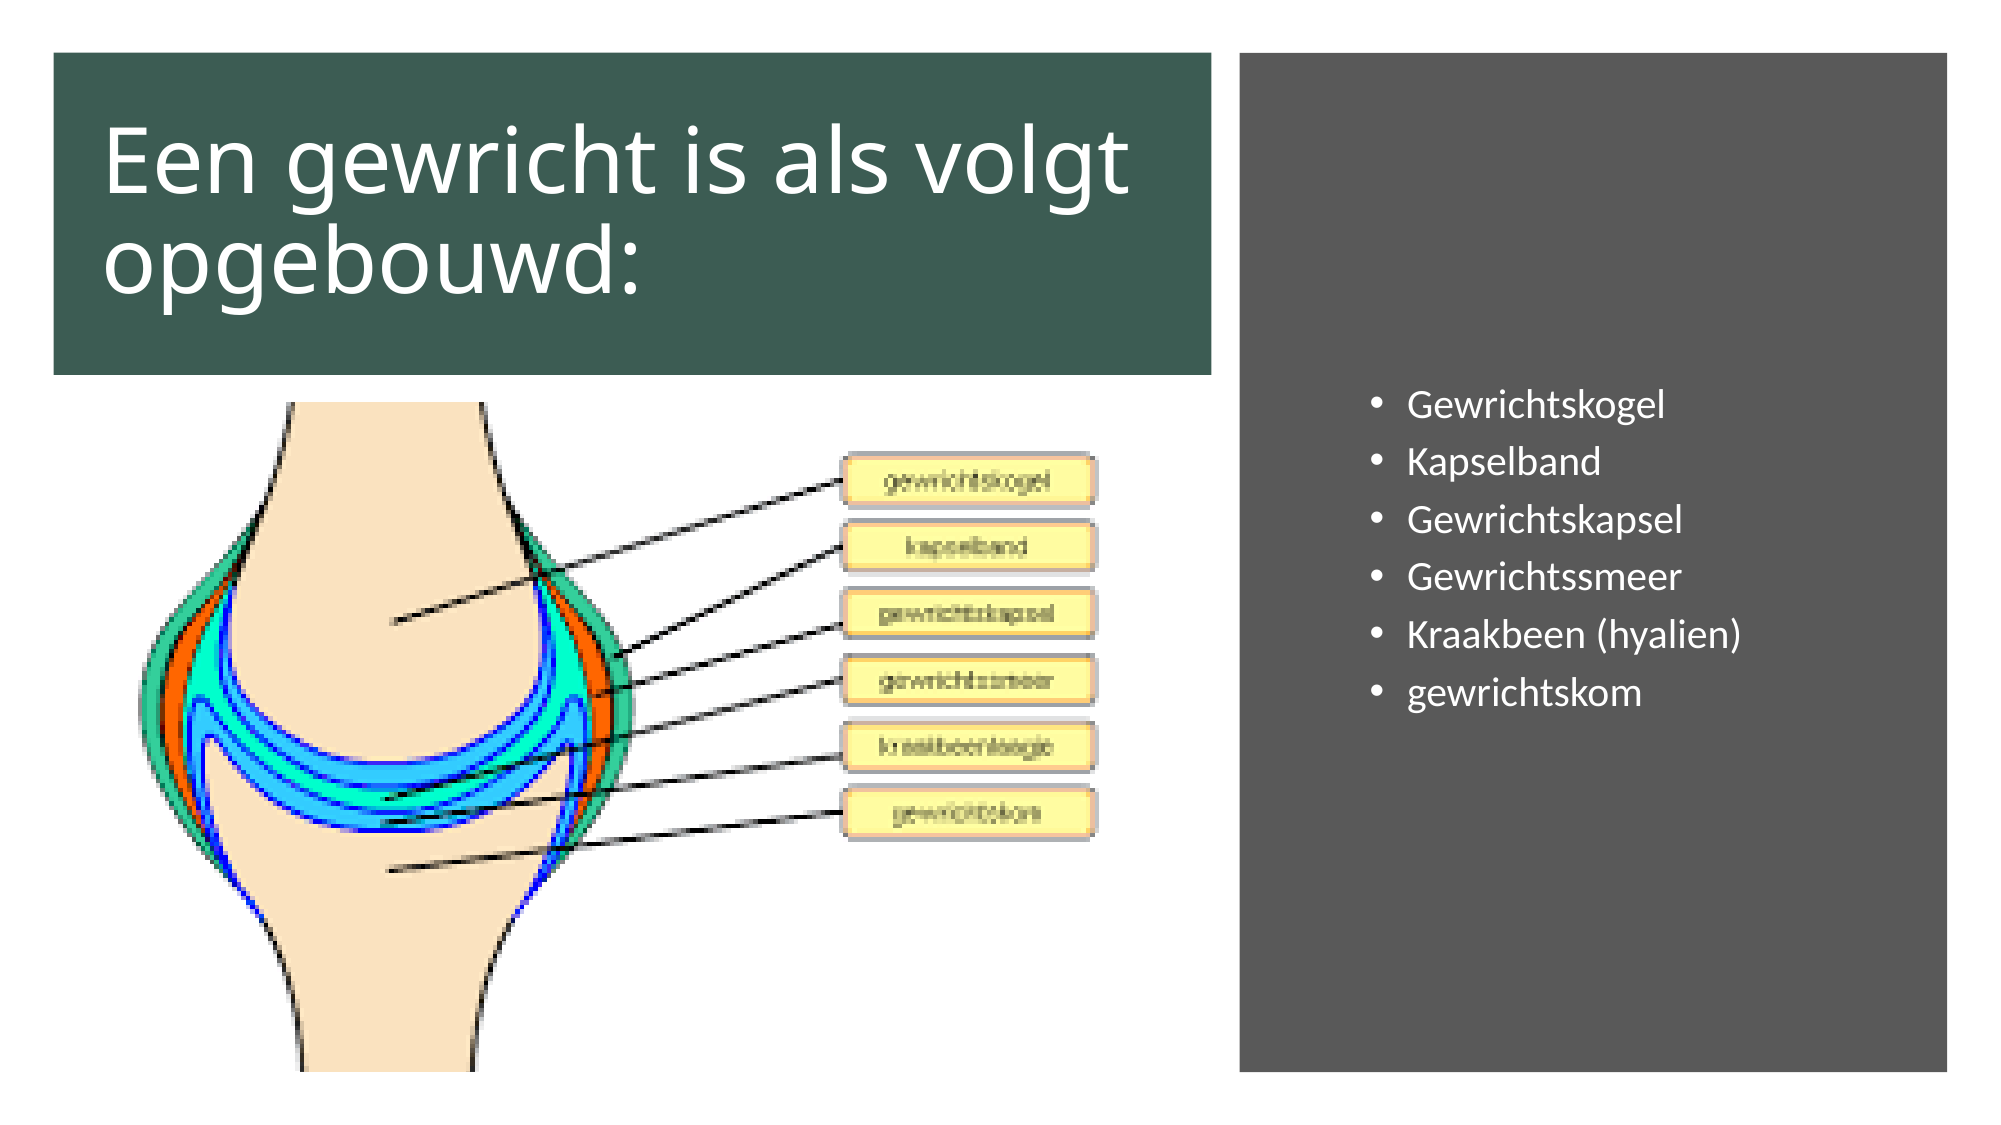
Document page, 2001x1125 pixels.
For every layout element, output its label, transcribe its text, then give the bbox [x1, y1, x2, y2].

text_box [53, 52, 1212, 376]
text_box Gewrichtskogel Kapselband Gewrichtskapsel Gewrichtssmeer Kraakbeen (hyalien) gewrichtskom [1317, 150, 1879, 947]
picture [53, 402, 1212, 1072]
title Een gewricht is als volgt opgebouwd: [85, 80, 1168, 348]
text_box [1239, 52, 1948, 1073]
